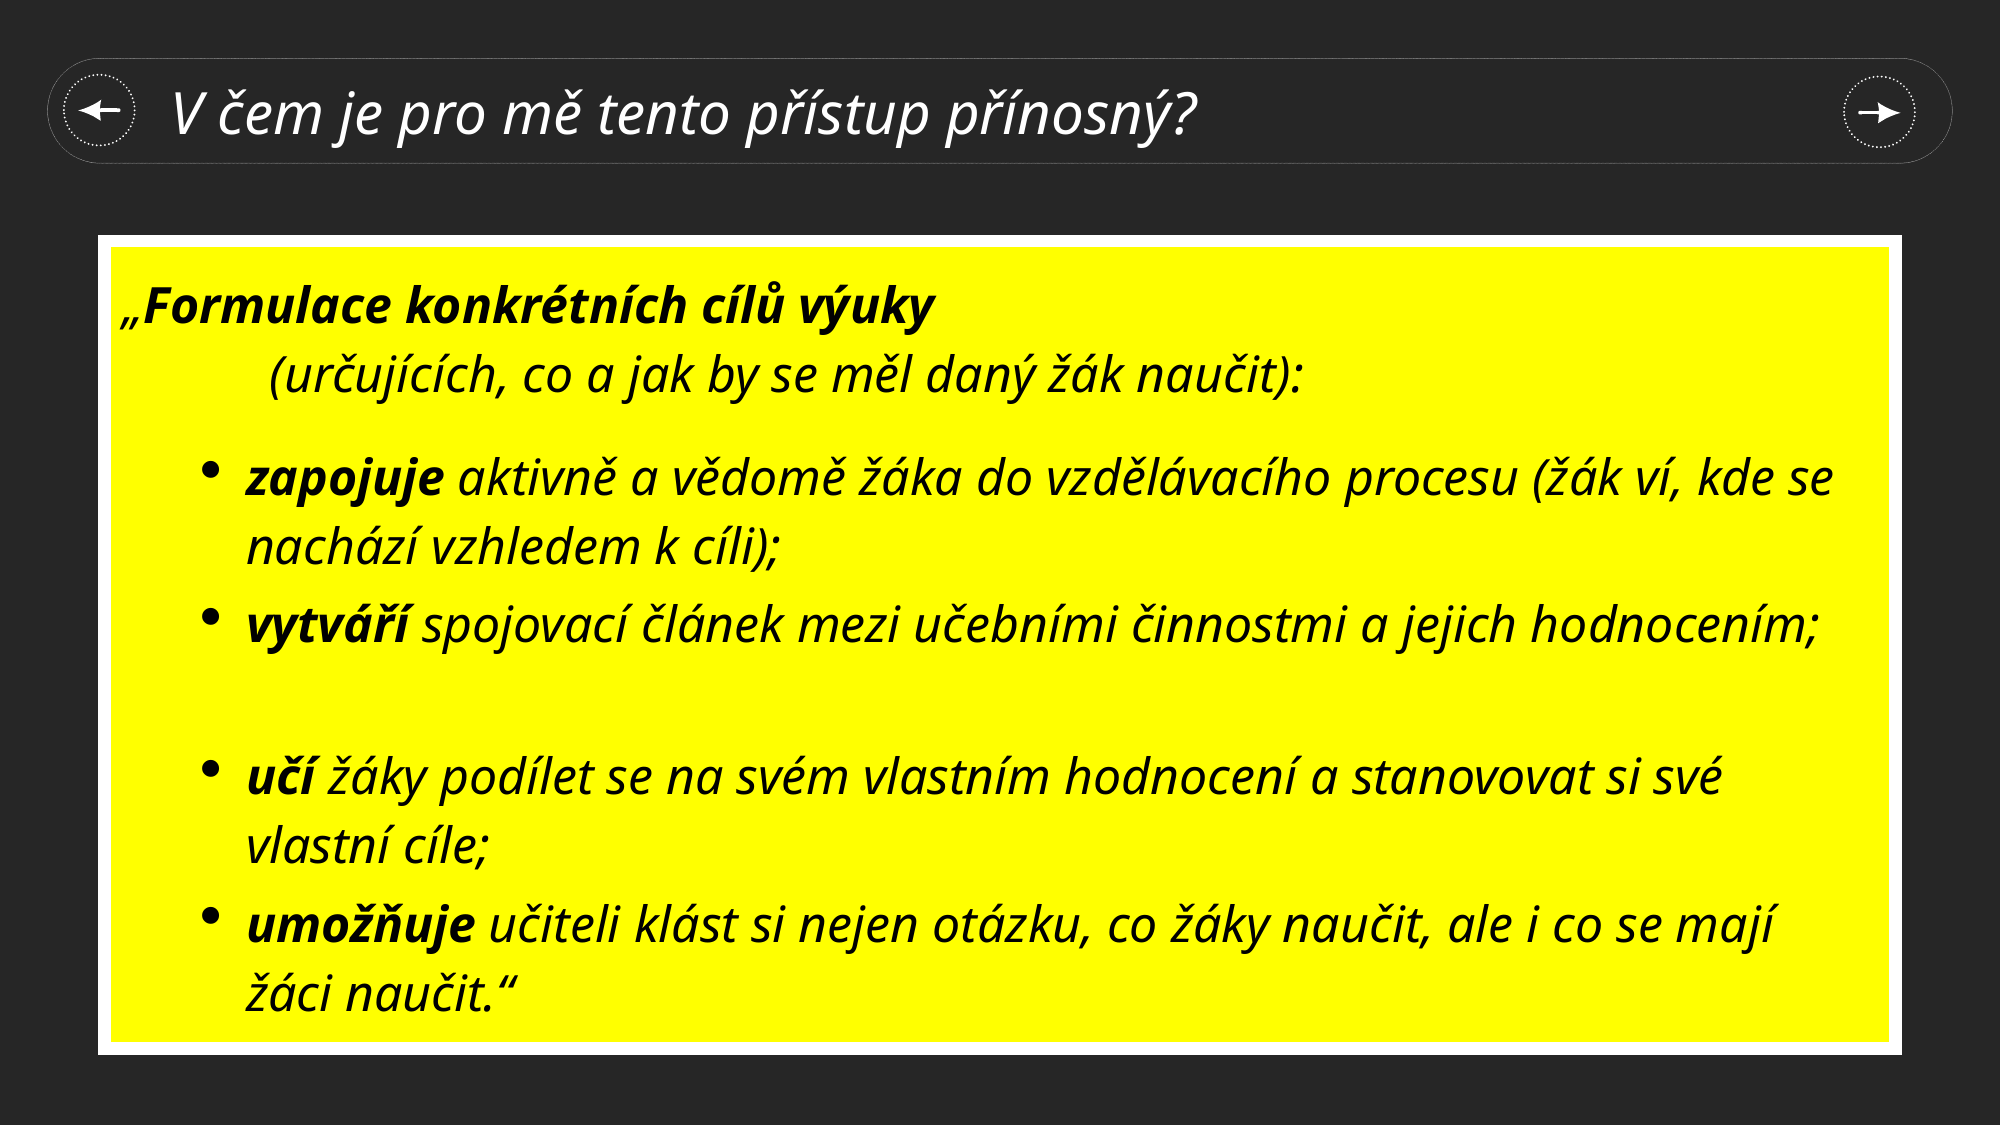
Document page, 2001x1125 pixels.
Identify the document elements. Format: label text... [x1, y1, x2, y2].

text_box „Formulace konkrétních cílů výuky (určujících, co a jak by se měl daný žák naučit): [78, 257, 1844, 411]
text_box [104, 240, 1896, 1049]
text_box umožňuje učiteli klást si nejen otázku, co žáky naučit, ale i co se mají žáci naučit.“ [113, 875, 1880, 1029]
picture [1858, 101, 1901, 124]
text_box [1843, 75, 1916, 149]
text_box [46, 57, 1954, 165]
text_box zapojuje aktivně a vědomě žáka do vzdělávacího procesu (žák ví, kde se nachází vzhledem k cíli); [113, 429, 1880, 576]
text_box učí žáky podílet se na svém vlastním hodnocení a stanovovat si své vlastní cíle; [113, 728, 1880, 875]
text_box V čem je pro mě tento přístup přínosný? [155, 68, 1736, 154]
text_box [63, 74, 135, 146]
text_box vytváří spojovací článek mezi učebními činnostmi a jejich hodnocením; [113, 576, 1880, 661]
